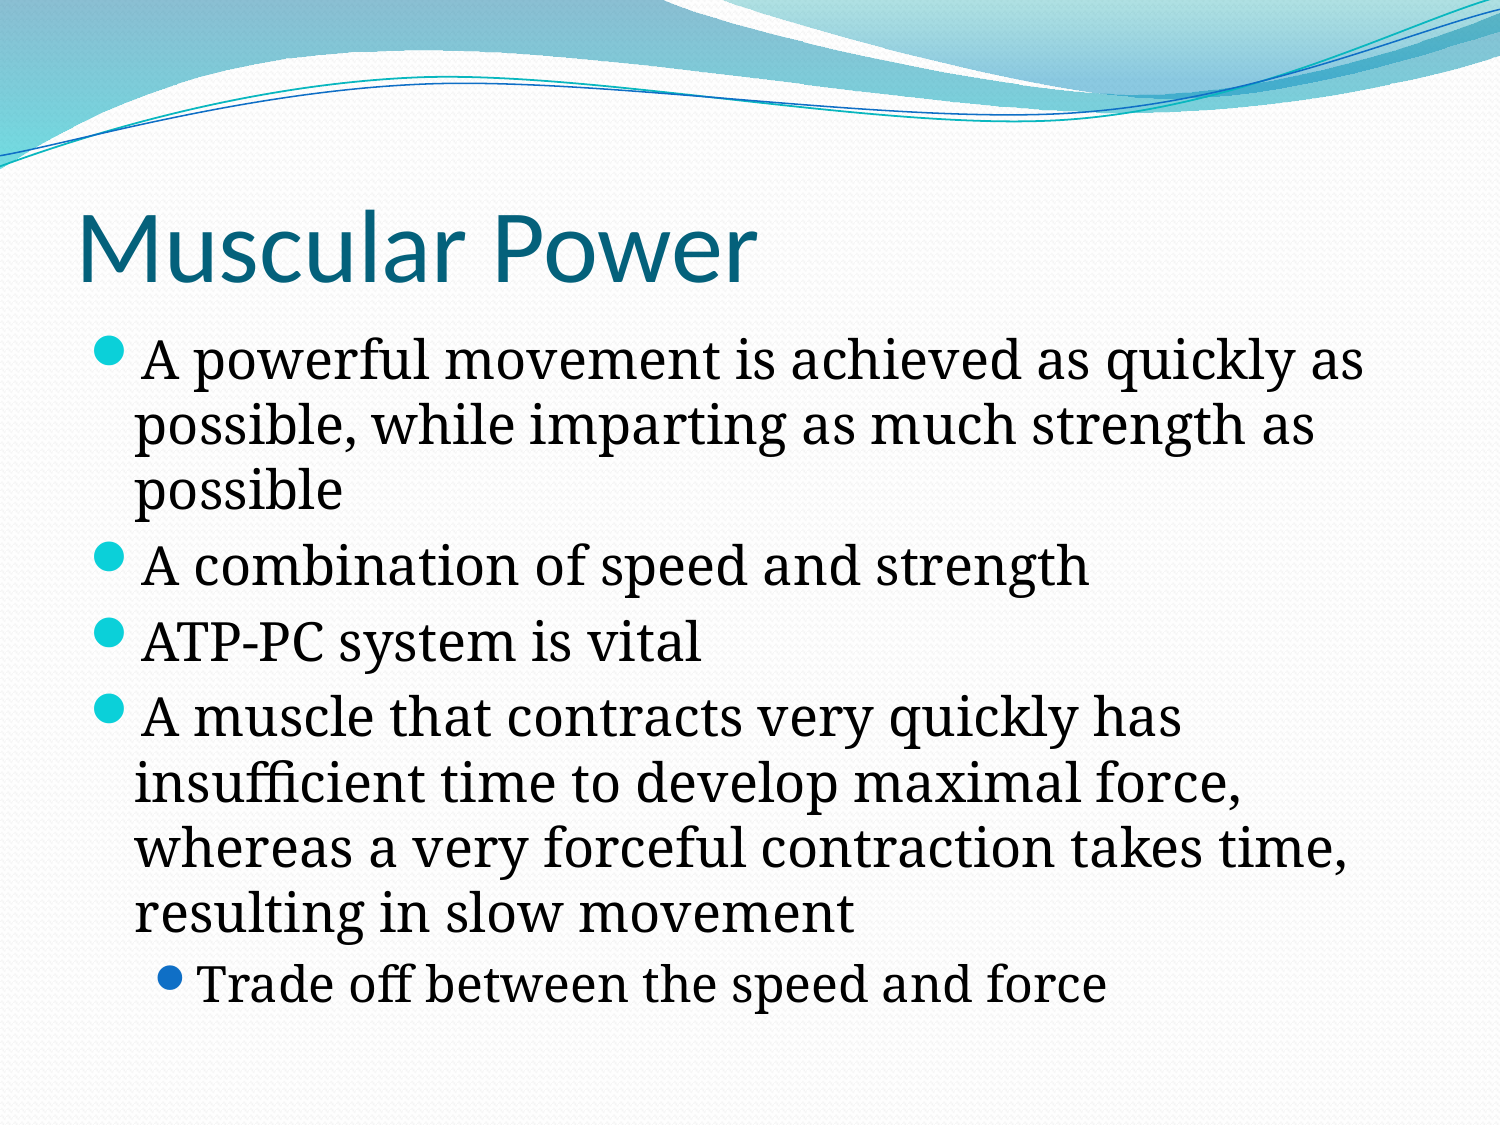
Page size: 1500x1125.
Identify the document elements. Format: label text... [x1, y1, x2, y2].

title Muscular Power [75, 115, 1425, 303]
list A powerful movement is achieved as quickly as possible, while imparting as much strength as possible A combination of speed and strength ATP-PC system is vital A muscle that contracts very quickly has insufficient time to develop maximal force, whereas a very forceful contraction takes time, resulting in slow movement Trade off between the speed and force [75, 317, 1425, 1038]
